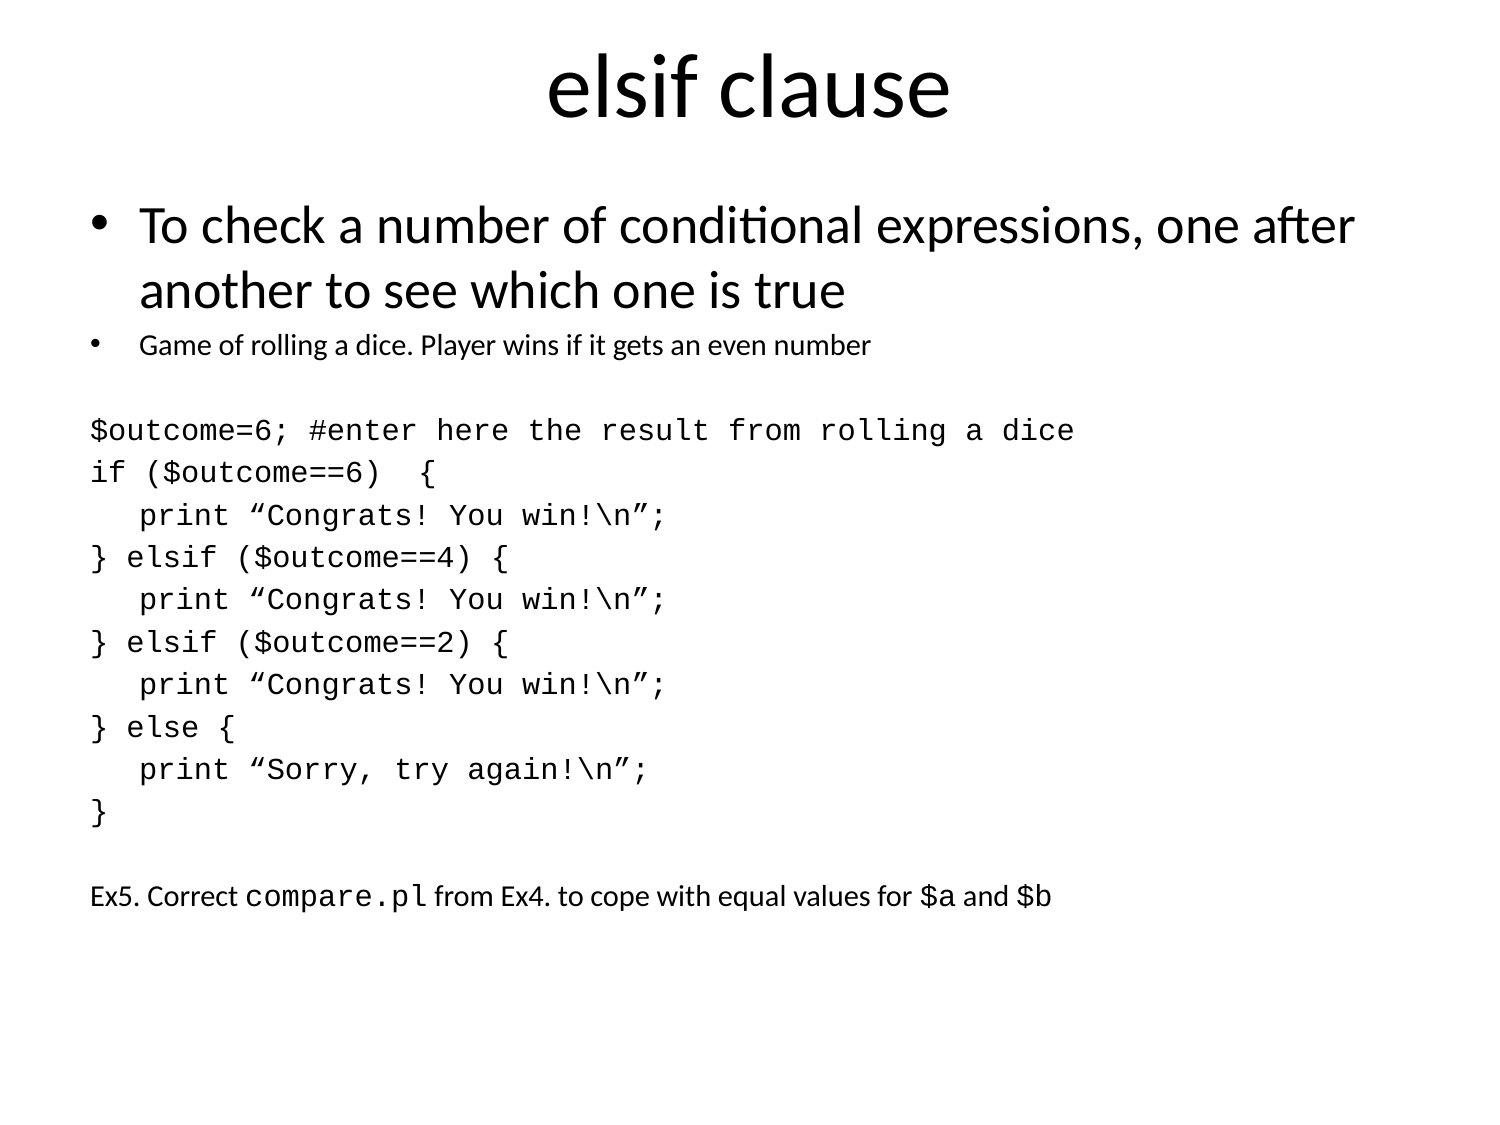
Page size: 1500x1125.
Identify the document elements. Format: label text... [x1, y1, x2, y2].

list To check a number of conditional expressions, one after another to see which one is true Game of rolling a dice. Player wins if it gets an even number $outcome=6; #enter here the result from rolling a dice if ($outcome==6) { print “Congrats! You win!\n”; } elsif ($outcome==4) { print “Congrats! You win!\n”; } elsif ($outcome==2) { print “Congrats! You win!\n”; } else { print “Sorry, try again!\n”; } Ex5. Correct compare.pl from Ex4. to cope with equal values for $a and $b [75, 181, 1425, 925]
title elsif clause [75, 7, 1425, 154]
